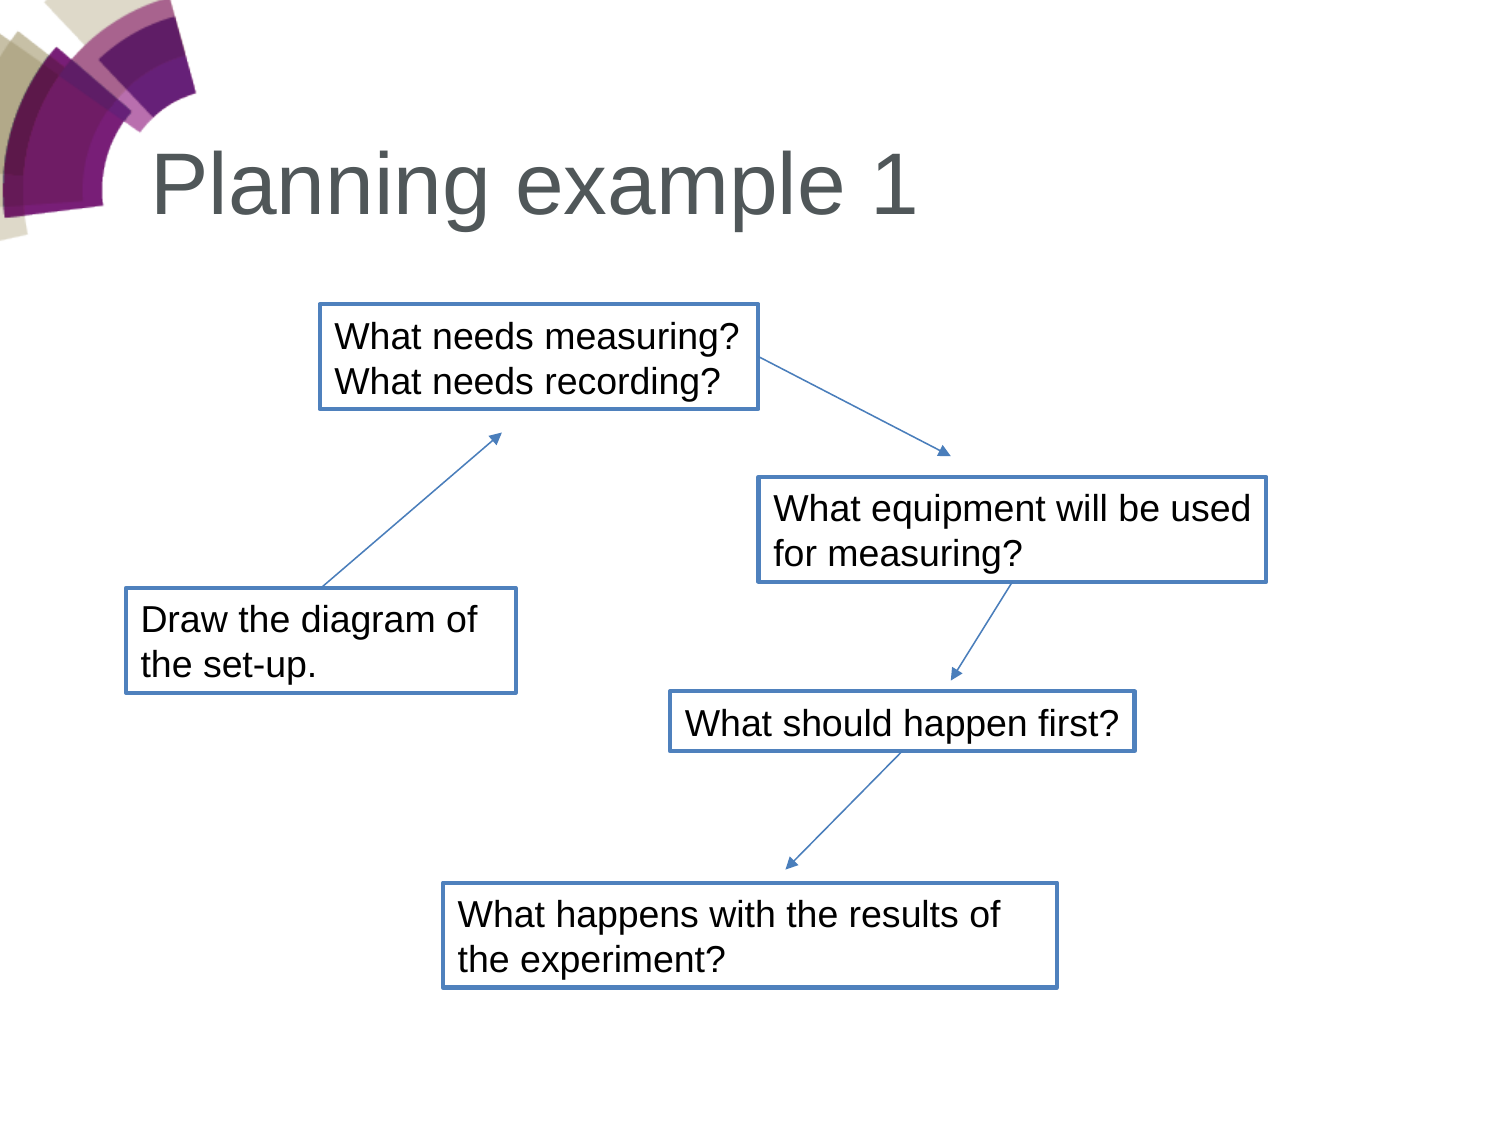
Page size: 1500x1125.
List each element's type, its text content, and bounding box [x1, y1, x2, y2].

text_box Draw the diagram of the set-up. [124, 586, 518, 695]
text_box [758, 357, 952, 457]
text_box What needs measuring? What needs recording? [318, 302, 760, 411]
text_box What equipment will be used for measuring? [756, 475, 1268, 584]
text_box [950, 582, 1013, 681]
text_box What should happen first? [668, 689, 1137, 753]
text_box What happens with the results of the experiment? [441, 881, 1059, 990]
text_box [785, 751, 903, 870]
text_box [320, 432, 503, 589]
picture [0, 0, 1500, 1125]
list Planning example 1 [135, 119, 1282, 297]
